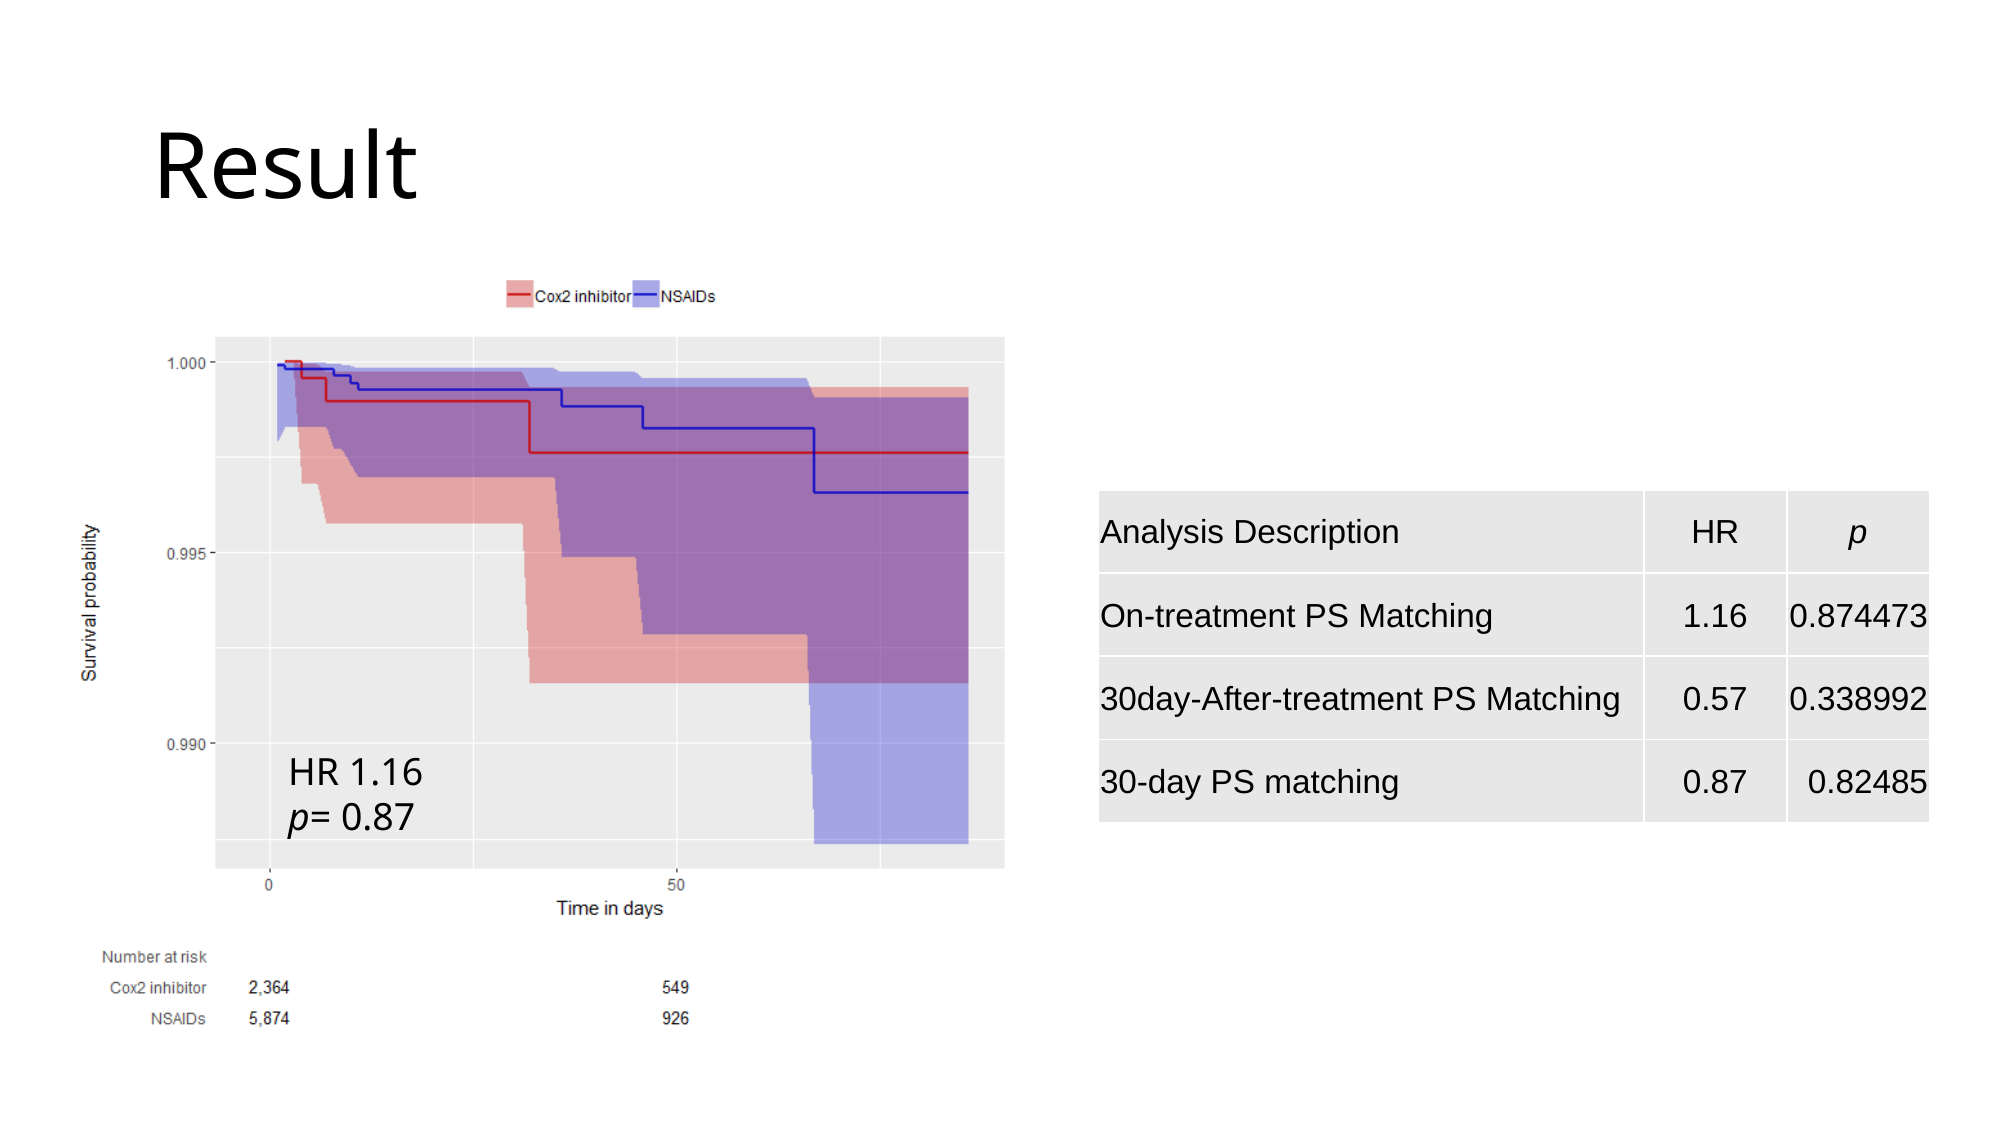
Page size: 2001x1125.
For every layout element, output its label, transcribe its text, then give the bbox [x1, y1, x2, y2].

table_cell 0.874473 [1788, 574, 1929, 655]
table_cell 0.87 [1645, 740, 1786, 822]
table_cell 1.16 [1645, 574, 1786, 655]
table_cell 0.57 [1645, 657, 1786, 739]
table_cell On-treatment PS Matching [1099, 574, 1643, 655]
table_cell 30-day PS matching [1099, 740, 1643, 822]
table_cell 0.338992 [1788, 657, 1929, 739]
table_cell 30day-After-treatment PS Matching [1099, 657, 1643, 739]
title Result [137, 59, 1863, 278]
table_cell 0.82485 [1788, 740, 1929, 822]
table_header p [1788, 491, 1929, 572]
table_header Analysis Description [1099, 491, 1643, 572]
table_header HR [1645, 491, 1786, 572]
picture [70, 261, 1015, 1094]
